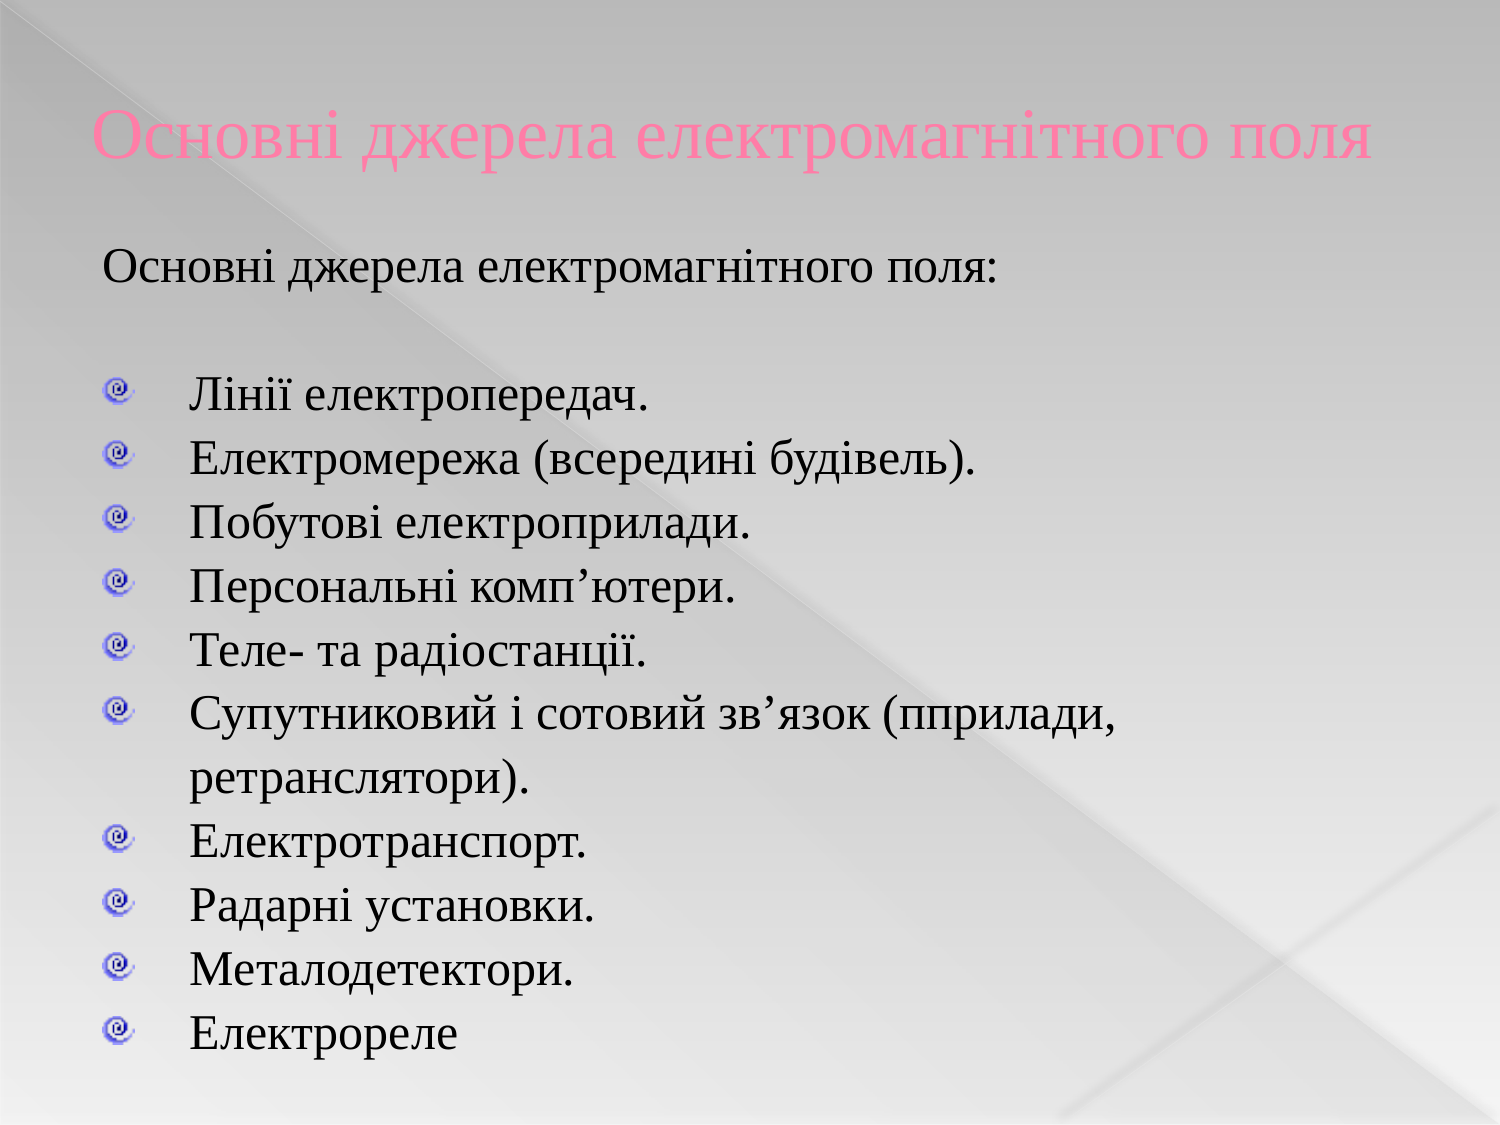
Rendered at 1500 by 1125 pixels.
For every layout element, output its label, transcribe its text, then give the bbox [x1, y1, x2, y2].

title Основні джерела електромагнітного поля [0, 45, 1500, 213]
picture [102, 824, 135, 853]
picture [102, 1016, 135, 1045]
picture [102, 952, 135, 981]
picture [102, 632, 135, 661]
picture [102, 888, 135, 917]
picture [102, 377, 135, 405]
picture [102, 568, 135, 597]
picture [102, 440, 135, 469]
picture [102, 696, 135, 725]
list Основні джерела електромагнітного поля: Лінії електропередач. Електромережа (всередині будівель). Побутові електроприлади. Персональні комп’ютери. Теле- та радіостанції. Супутниковий і сотовий зв’язок (пприлади, ретранслятори). Електротранспорт. Радарні установки. Металодетектори. Електрореле [76, 231, 1437, 1094]
picture [102, 504, 135, 533]
